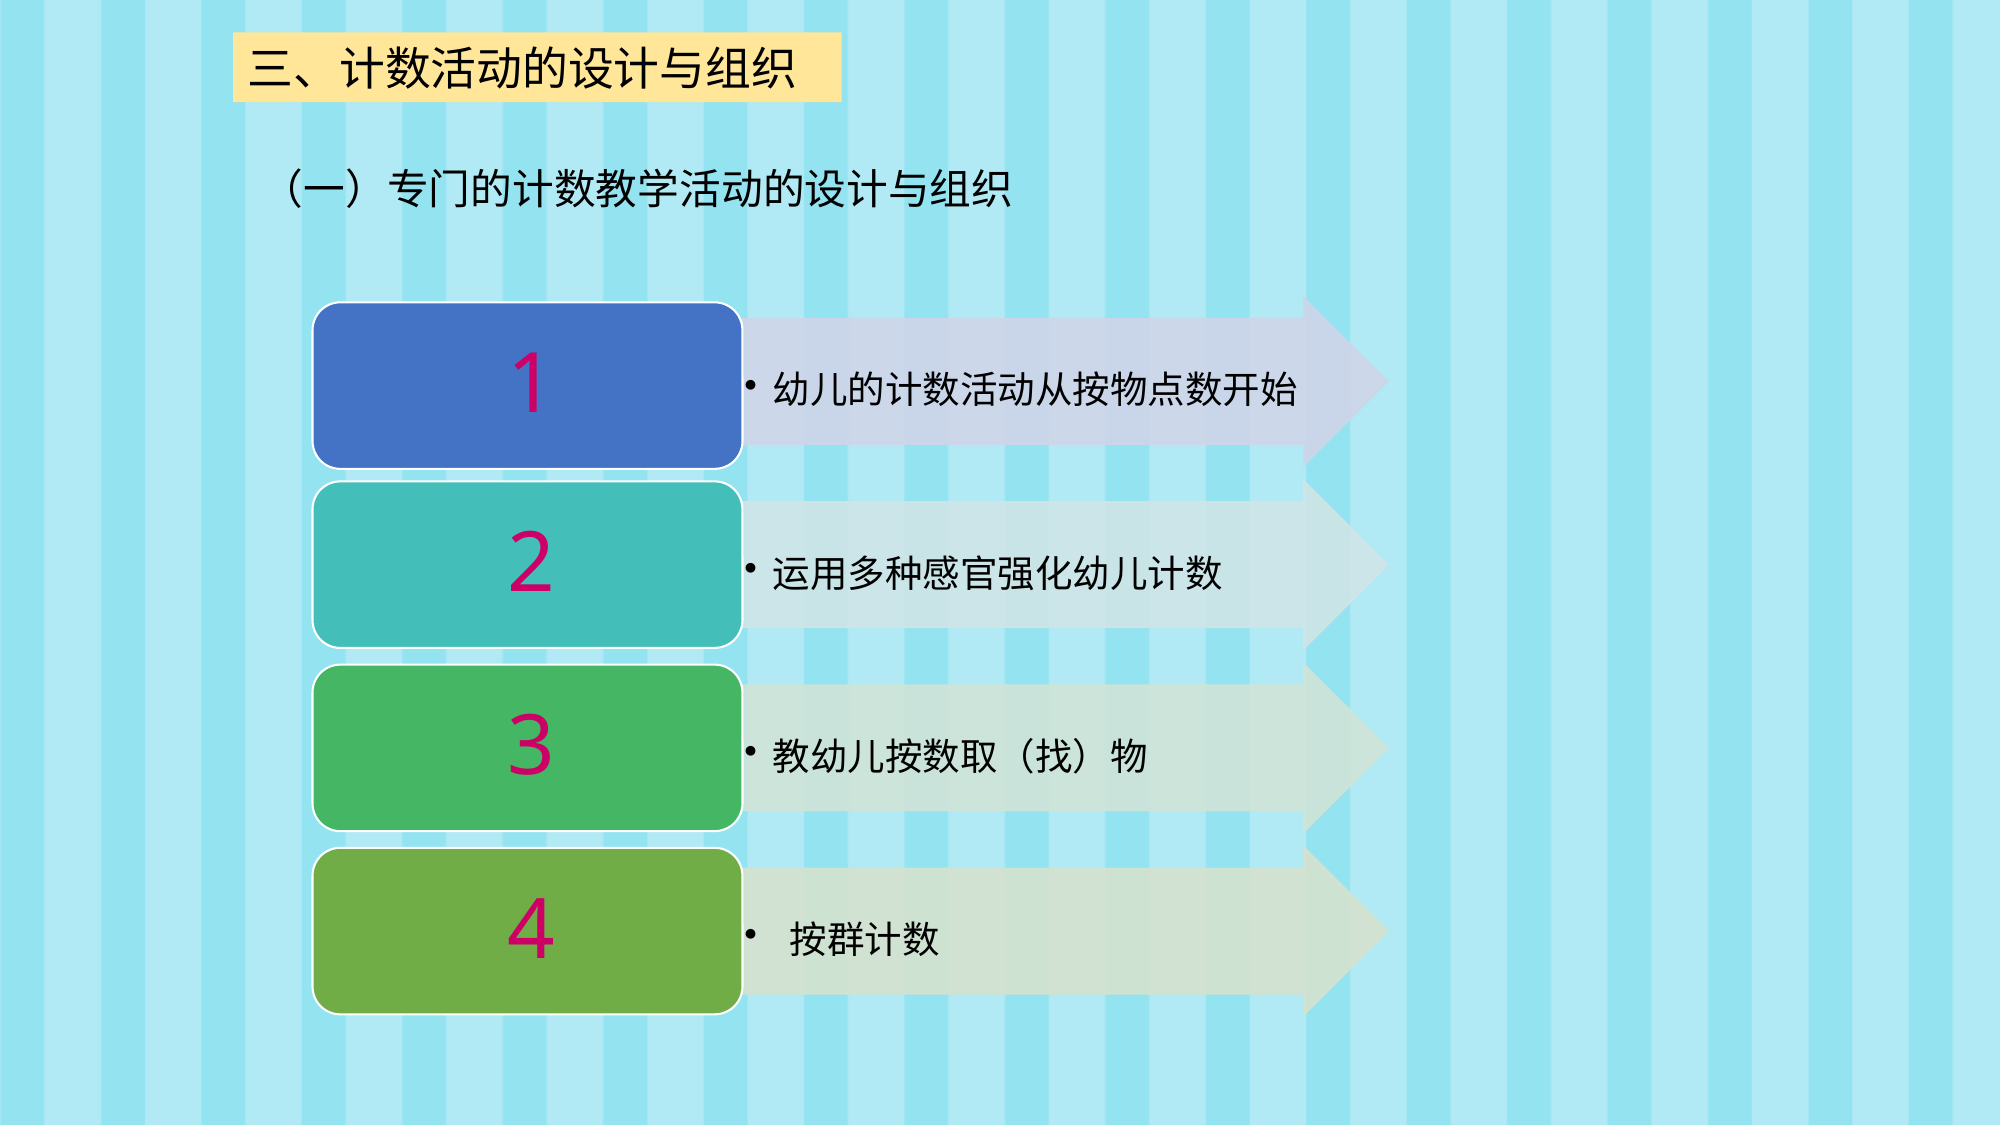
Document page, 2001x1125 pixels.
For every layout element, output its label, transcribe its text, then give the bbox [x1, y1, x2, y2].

picture [0, 0, 2000, 1125]
text_box （一）专门的计数教学活动的设计与组织 [247, 155, 1053, 221]
text_box 三、计数活动的设计与组织 [233, 32, 842, 103]
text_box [312, 297, 1388, 1015]
